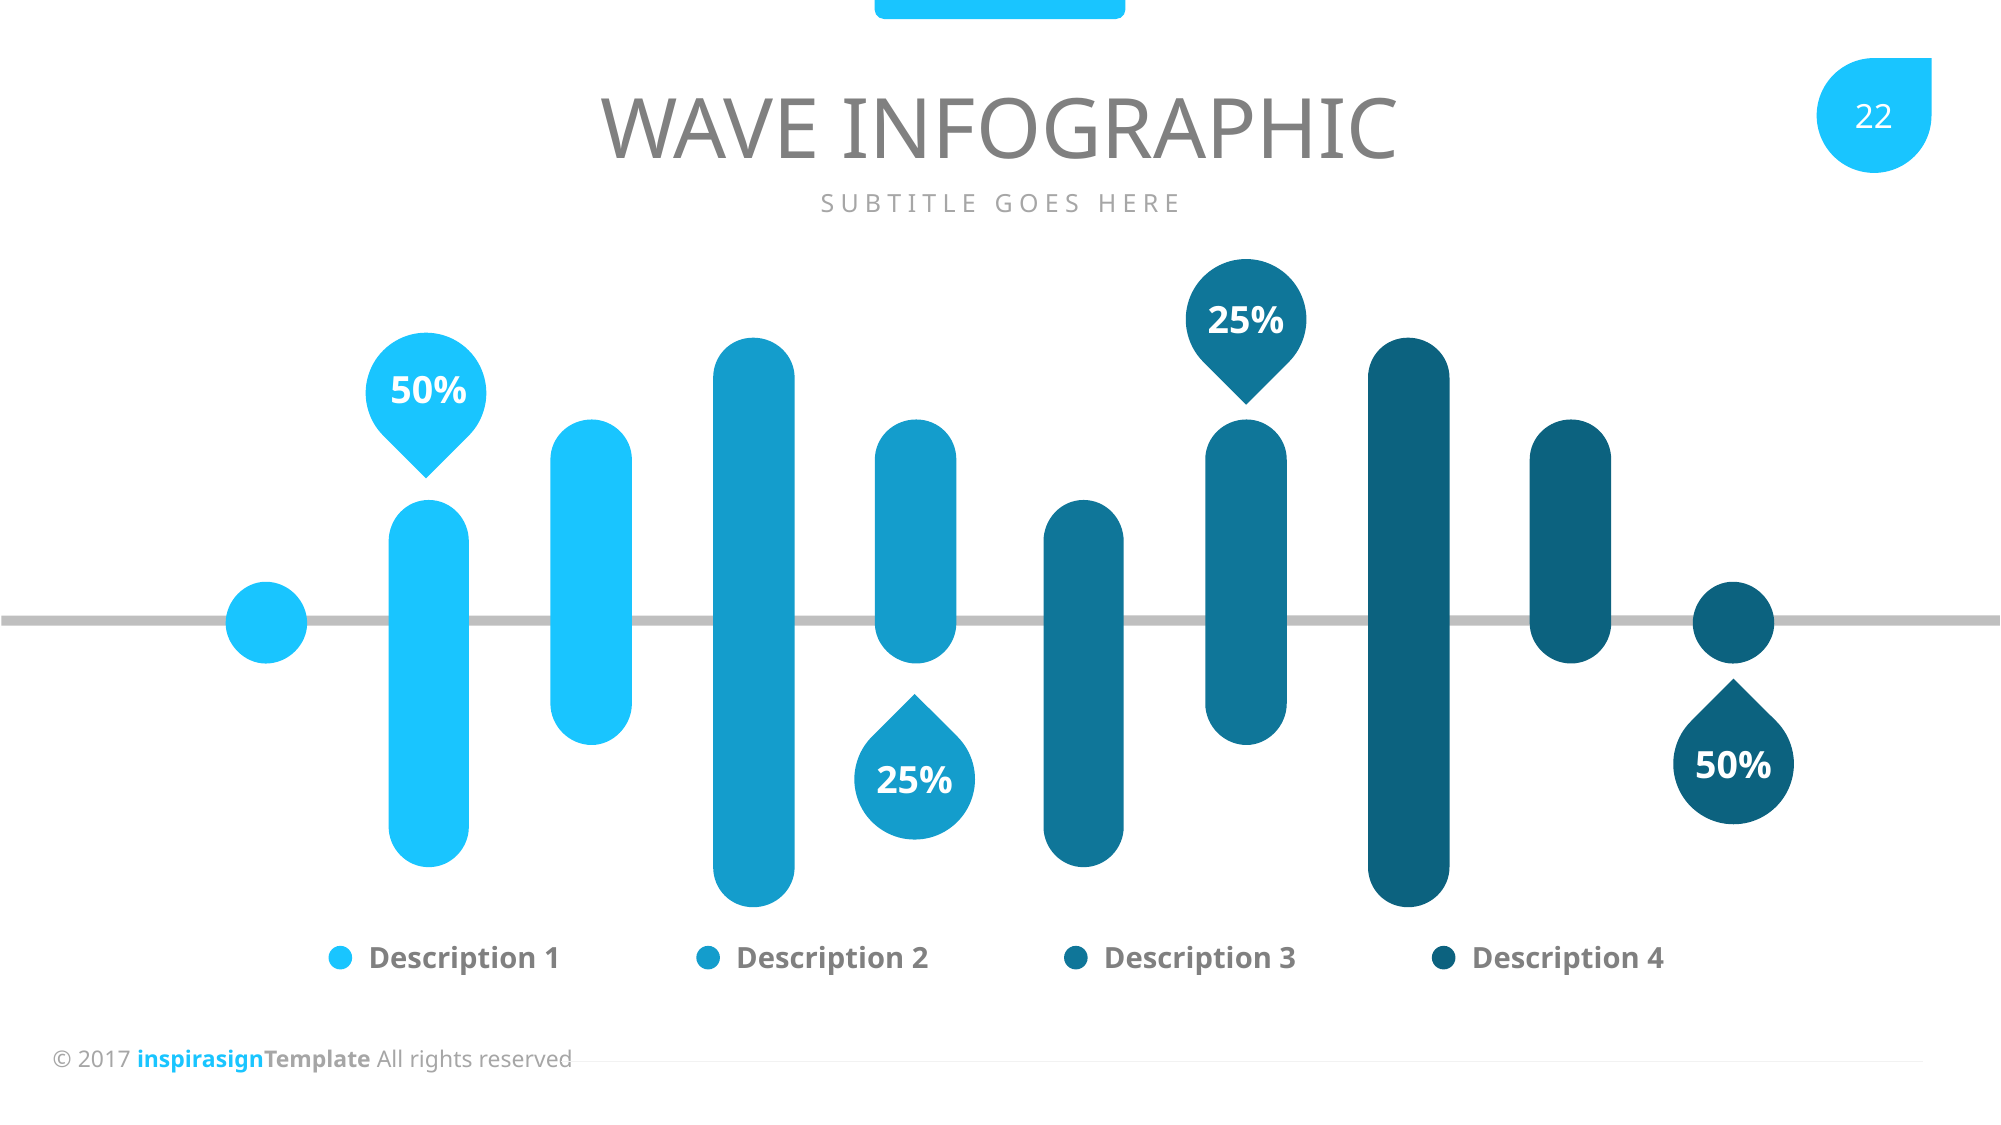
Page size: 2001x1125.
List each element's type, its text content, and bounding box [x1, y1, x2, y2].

text_box [1672, 677, 1795, 826]
text_box Description 1 [353, 932, 576, 983]
text_box [1430, 944, 1457, 971]
text_box [388, 499, 469, 868]
text_box [225, 581, 308, 664]
text_box Description 4 [1457, 932, 1679, 983]
text_box [550, 419, 632, 745]
text_box [364, 331, 488, 480]
text_box [1063, 944, 1089, 971]
text_box Description 3 [1089, 932, 1312, 983]
text_box [1184, 290, 1308, 407]
text_box [853, 692, 977, 841]
text_box [1529, 419, 1612, 664]
text_box [1043, 499, 1124, 868]
text_box [713, 337, 795, 908]
text_box [874, 419, 957, 664]
text_box SUBTITLE GOES HERE [805, 180, 1195, 225]
text_box [695, 944, 721, 971]
text_box [327, 944, 353, 971]
text_box [1205, 419, 1287, 745]
text_box WAVE INFOGRAPHIC [585, 68, 1415, 183]
text_box Description 2 [721, 932, 944, 983]
text_box 25% [1192, 288, 1300, 349]
text_box [1193, 258, 1299, 288]
text_box 50% [375, 358, 482, 419]
text_box [1692, 581, 1775, 664]
text_box 25% [861, 748, 968, 809]
text_box 50% [1680, 733, 1787, 794]
text_box [1368, 337, 1450, 908]
